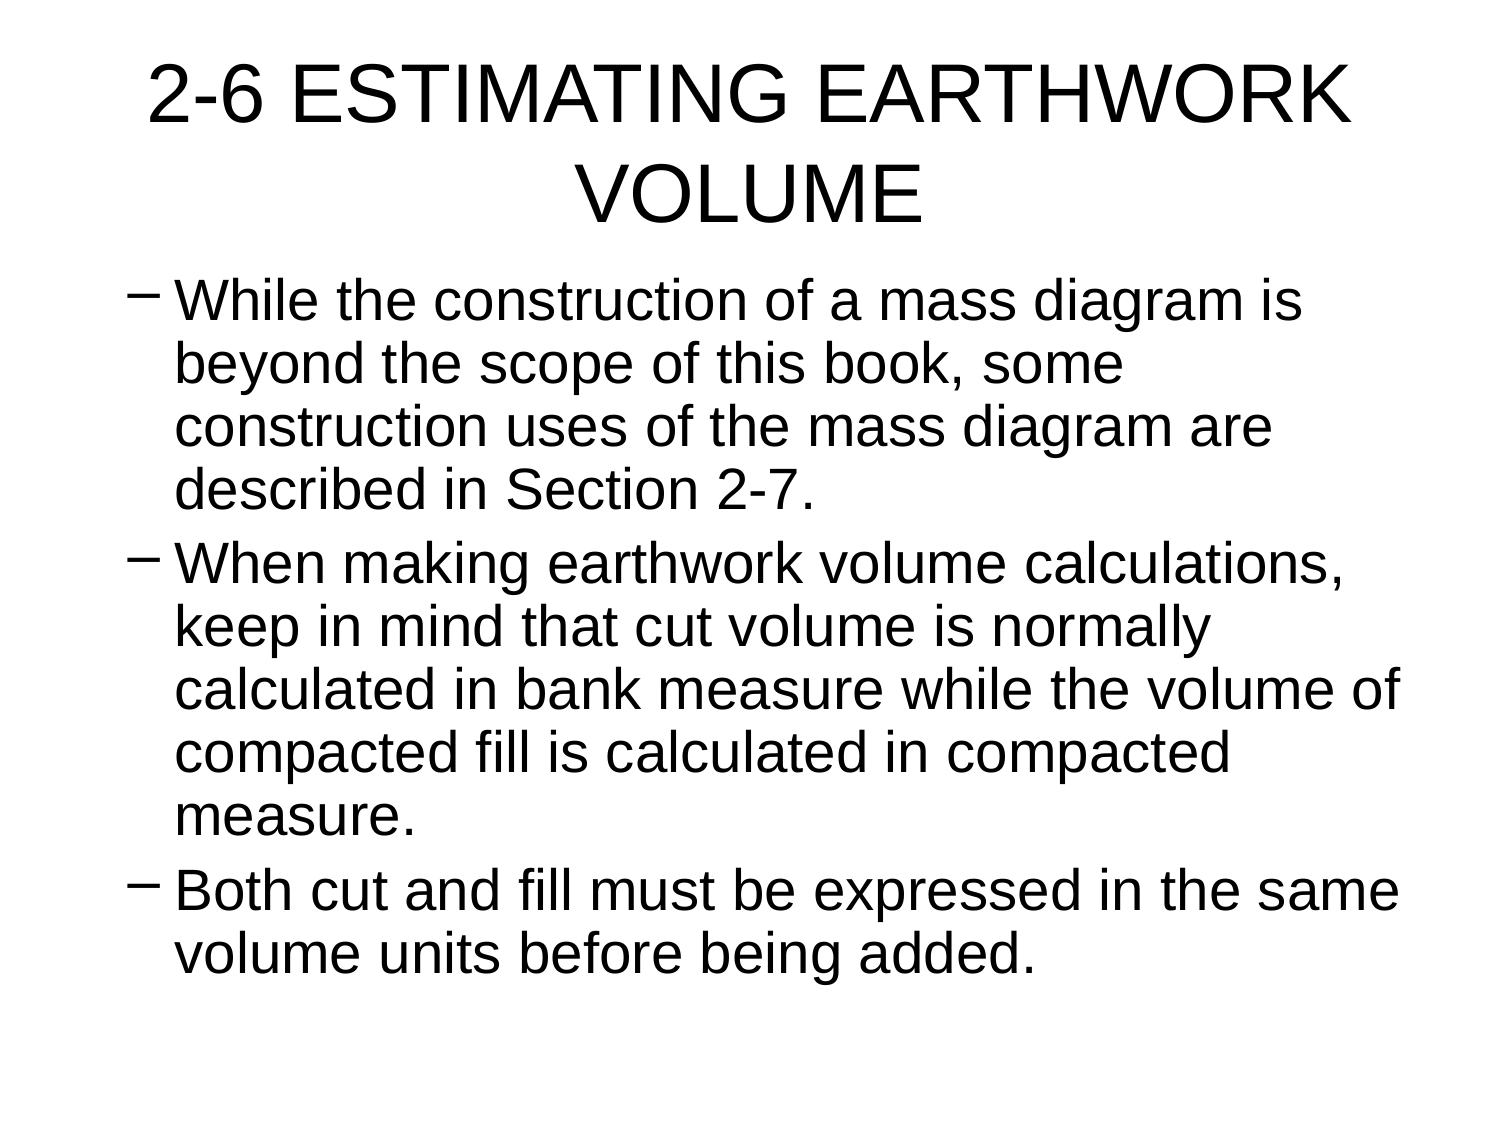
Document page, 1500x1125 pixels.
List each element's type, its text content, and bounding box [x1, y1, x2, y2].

list While the construction of a mass diagram is beyond the scope of this book, some construction uses of the mass diagram are described in Section 2-7. When making earthwork volume calculations, keep in mind that cut volume is normally calculated in bank measure while the volume of compacted fill is calculated in compacted measure. Both cut and fill must be expressed in the same volume units before being added. [37, 262, 1451, 1076]
title 2-6 ESTIMATING EARTHWORK VOLUME [74, 44, 1426, 233]
